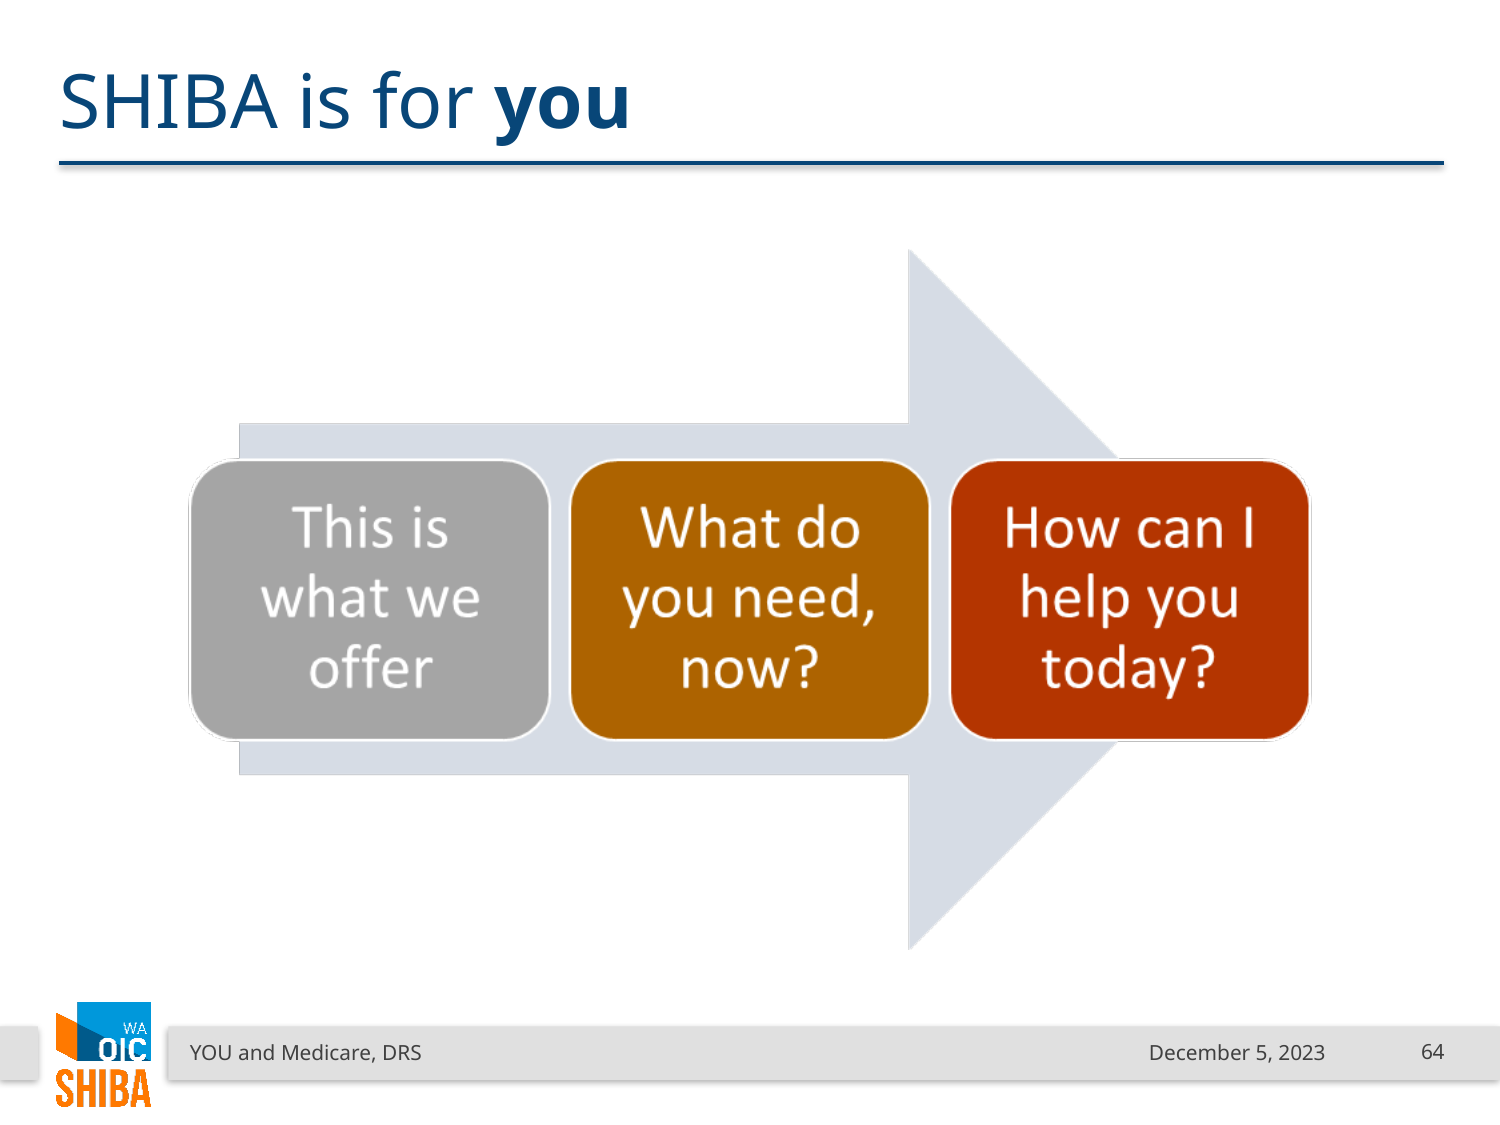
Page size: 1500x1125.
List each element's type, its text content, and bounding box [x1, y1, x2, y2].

footer YOU and Medicare, DRS [190, 1035, 785, 1069]
title SHIBA is for you [59, 53, 1445, 164]
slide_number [975, 1035, 1326, 1069]
picture [56, 1002, 151, 1107]
slide_number 64 [1339, 1035, 1445, 1069]
picture [149, 249, 1351, 950]
